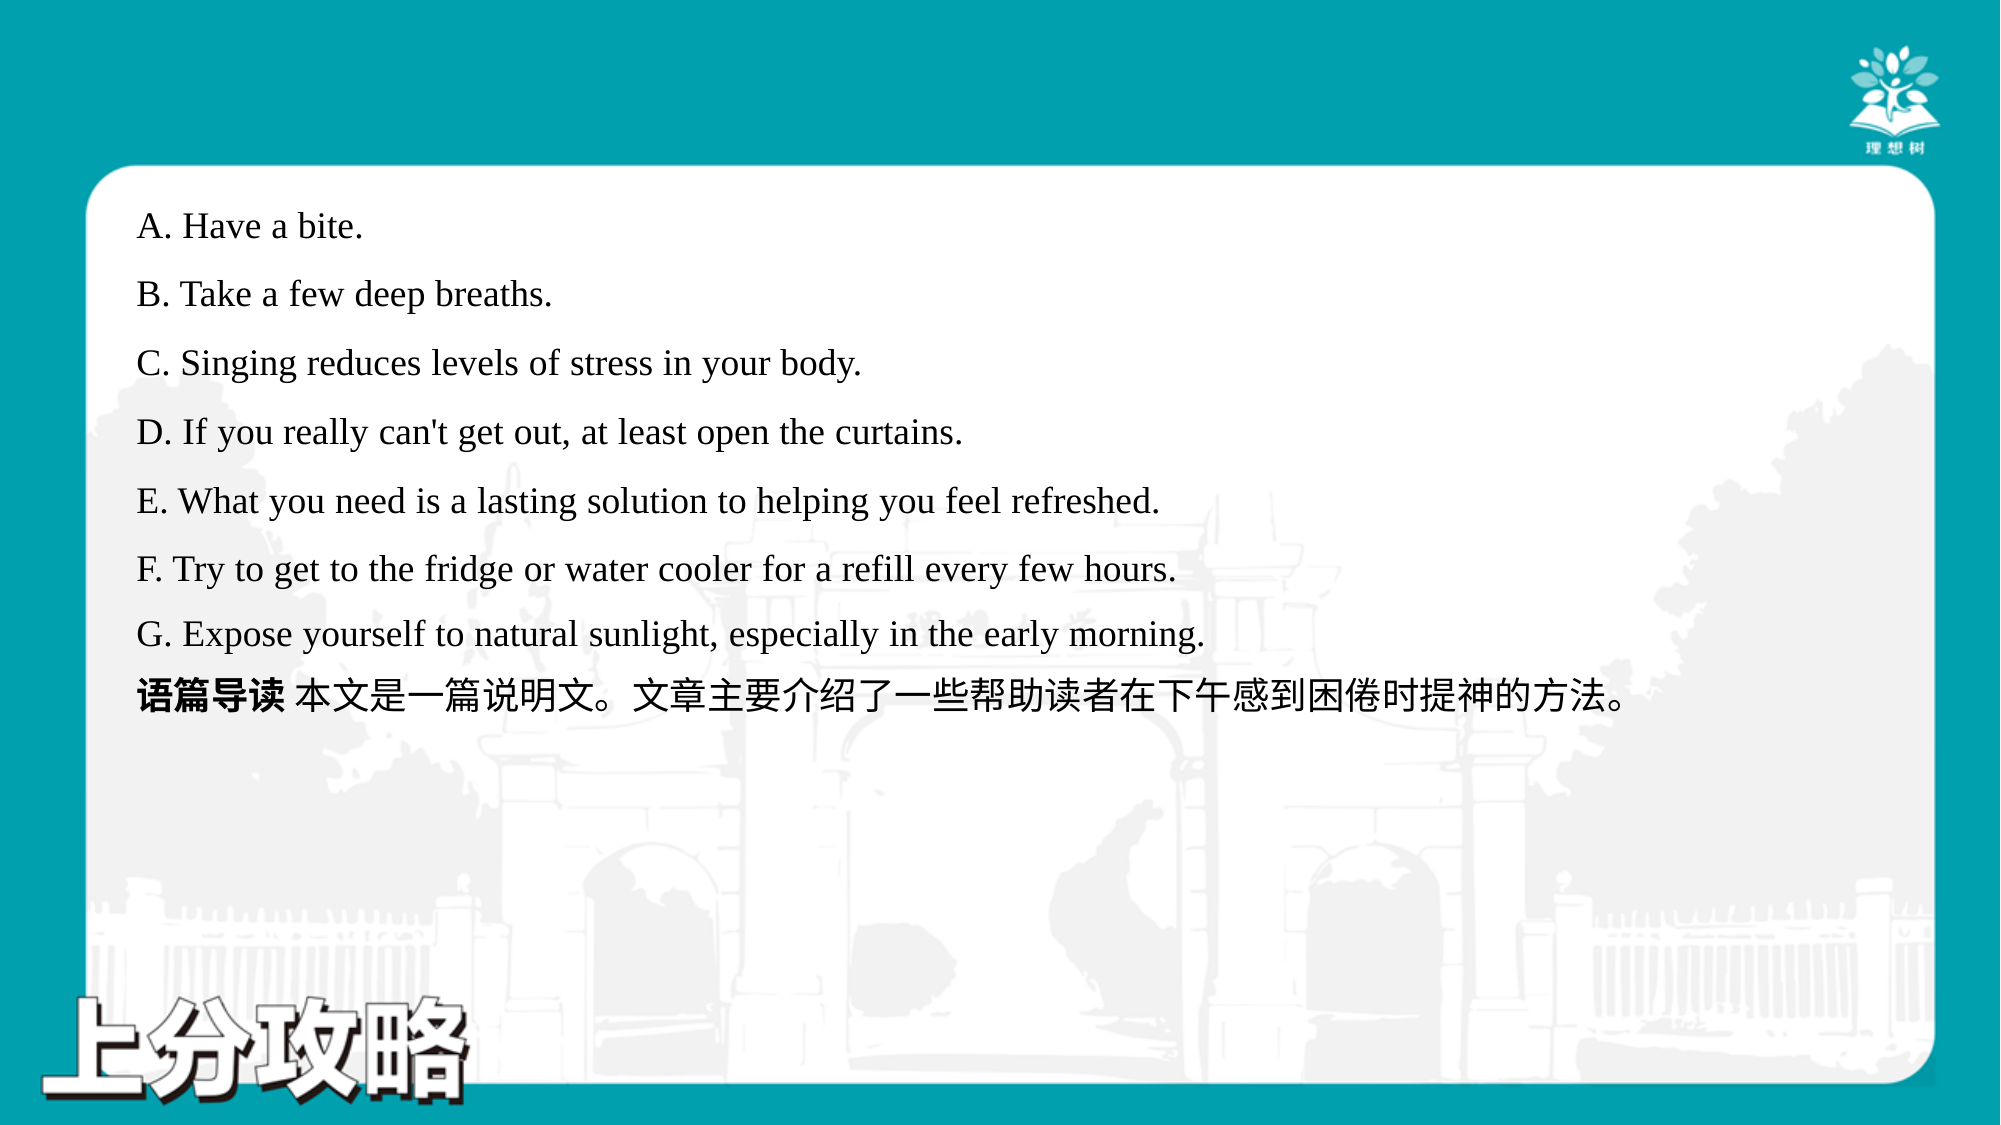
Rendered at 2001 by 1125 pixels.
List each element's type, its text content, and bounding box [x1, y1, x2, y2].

text_box 语篇导读 本文是一篇说明文。文章主要介绍了一些帮助读者在下午感到困倦时提神的方法。 [136, 650, 1865, 710]
picture [0, 0, 2000, 1125]
text_box A. Have a bite. B. Take a few deep breaths. C. Singing reduces levels of stress in your body. D. If you really can't get out, at least open the curtains. E. What you need is a lasting solution to helping you feel refreshed. F. Try to get to the fridge or water cooler for a refill every few hours. G. Expose yourself to natural sunlight, especially in the early morning. [136, 176, 1865, 647]
